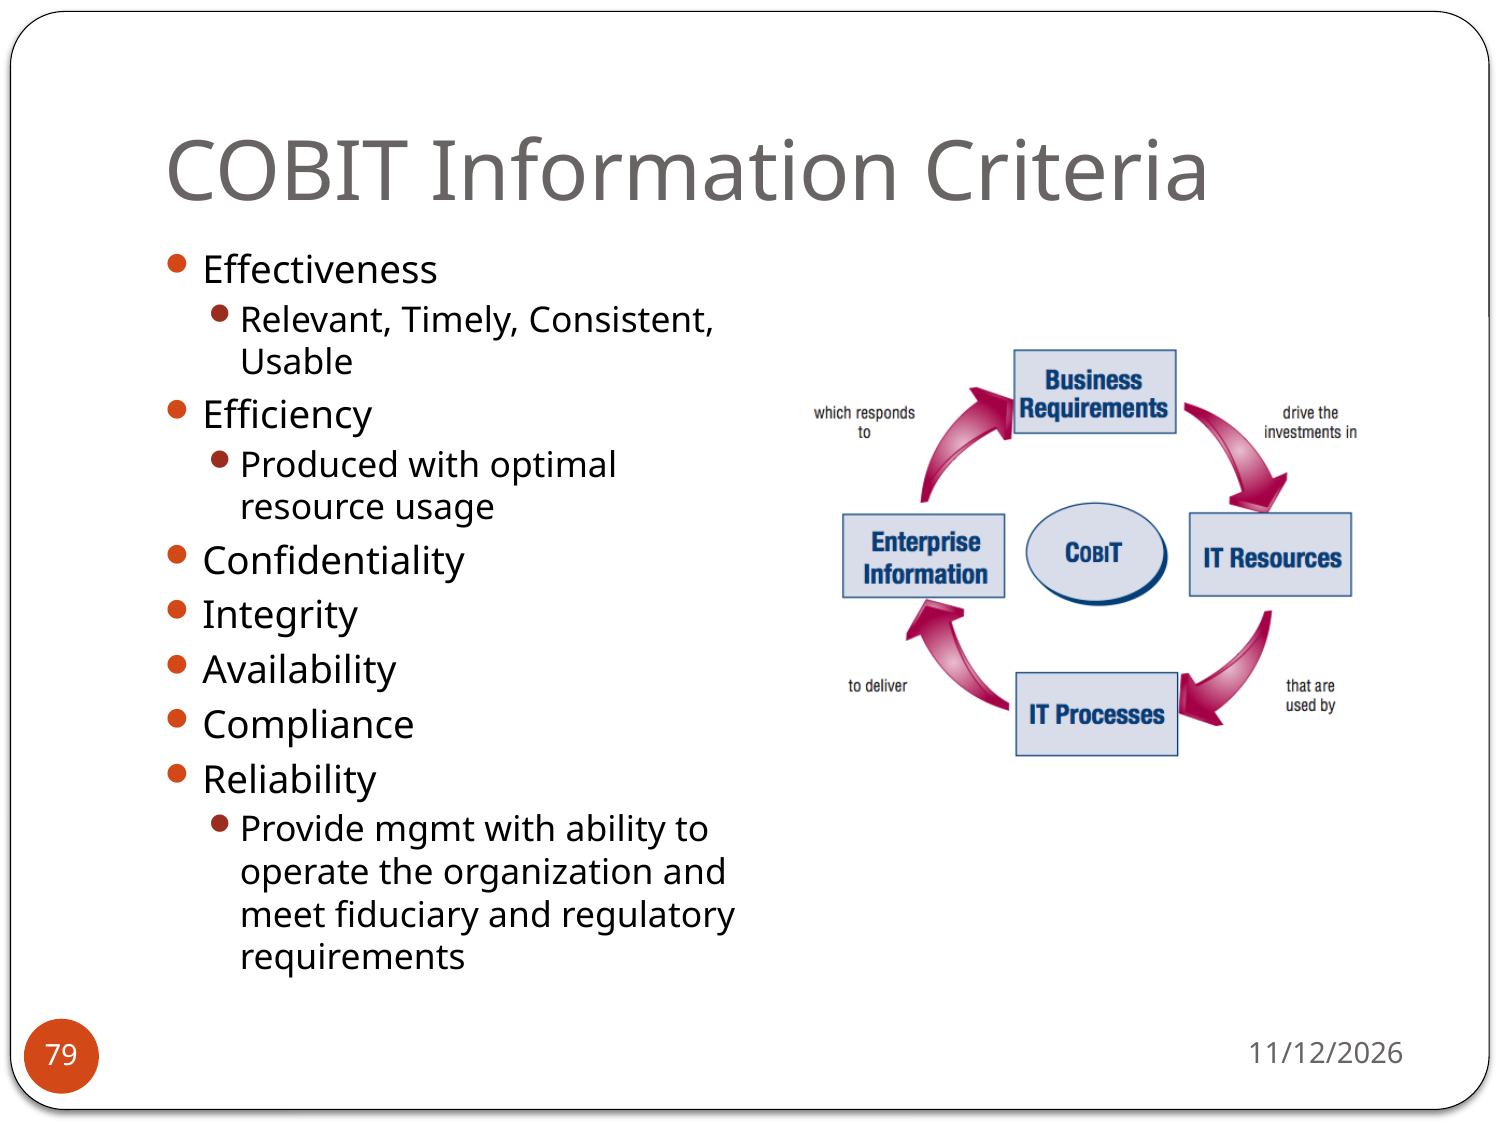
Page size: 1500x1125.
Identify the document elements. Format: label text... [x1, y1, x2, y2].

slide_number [1012, 1015, 1419, 1094]
picture [809, 329, 1361, 765]
title COBIT Information Criteria [150, 45, 1425, 233]
list Effectiveness Relevant, Timely, Consistent, Usable Efficiency Produced with optimal resource usage Confidentiality Integrity Availability Compliance Reliability Provide mgmt with ability to operate the organization and meet fiduciary and regulatory requirements [150, 237, 765, 988]
slide_number 79 [23, 1018, 99, 1094]
